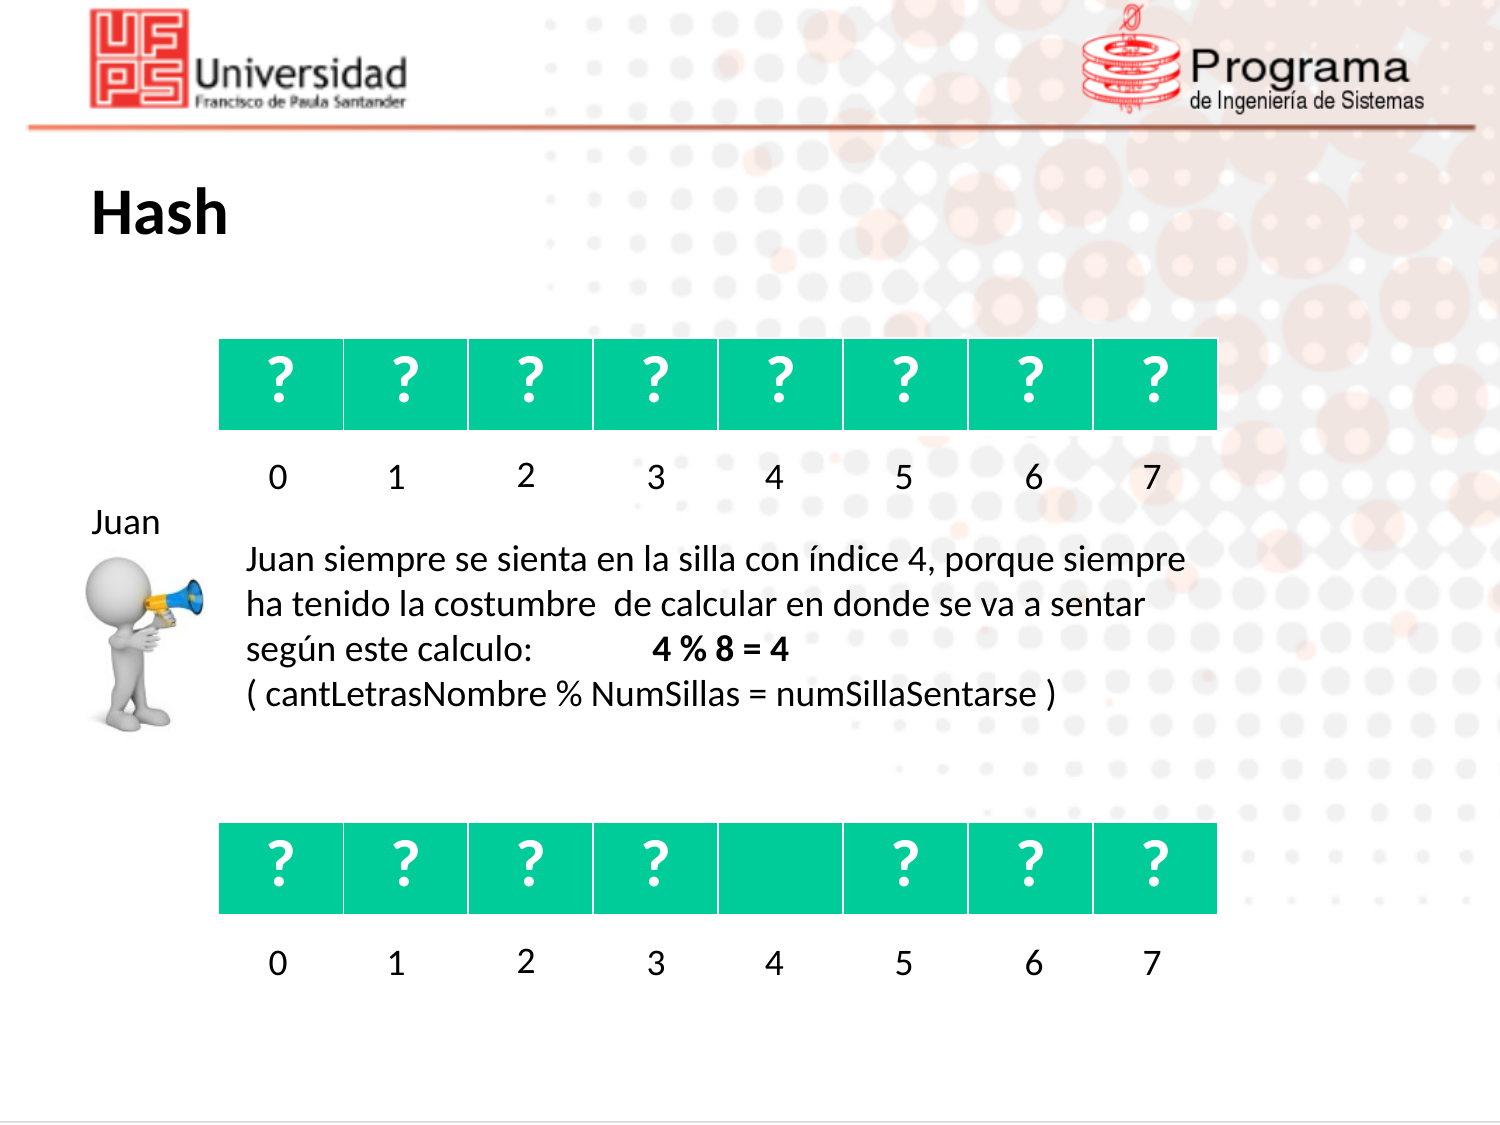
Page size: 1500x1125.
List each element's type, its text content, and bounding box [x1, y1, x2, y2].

text_box 6 [1009, 930, 1057, 990]
text_box [454, 30, 1471, 114]
table_header [719, 823, 842, 914]
table_header ? [469, 823, 592, 914]
text_box Juan siempre se sienta en la silla con índice 4, porque siempre ha tenido la costumbre de calcular en donde se va a sentar según este calculo: 4 % 8 = 4 ( cantLetrasNombre % NumSillas = numSillaSentarse ) [231, 527, 1247, 722]
text_box 6 [1009, 444, 1057, 505]
text_box 3 [631, 444, 680, 505]
table_header ? [844, 339, 967, 430]
table_header ? [969, 823, 1092, 914]
text_box 2 [501, 928, 550, 989]
table_header ? [594, 823, 717, 914]
table_header ? [1094, 823, 1217, 914]
table_header ? [719, 339, 842, 430]
text_box Hash [76, 160, 1447, 256]
table_header ? [594, 339, 717, 430]
text_box 4 [749, 930, 798, 990]
table_header ? [1094, 339, 1217, 430]
text_box 7 [1127, 930, 1176, 990]
table_header ? [219, 339, 343, 430]
text_box 3 [631, 930, 680, 990]
text_box 2 [501, 442, 550, 503]
picture [0, 0, 1500, 1125]
table_header ? [844, 823, 967, 914]
table_header ? [469, 339, 592, 430]
text_box 5 [879, 444, 928, 505]
text_box 0 [253, 444, 302, 505]
text_box 1 [371, 444, 420, 505]
text_box 0 [253, 930, 302, 990]
text_box 1 [371, 930, 420, 990]
table_header ? [969, 339, 1092, 430]
table_header ? [344, 823, 467, 914]
table_header ? [219, 823, 343, 914]
text_box Juan [76, 490, 202, 537]
text_box 4 [749, 444, 798, 505]
text_box 5 [879, 930, 928, 990]
text_box 7 [1127, 444, 1176, 505]
table_header ? [344, 339, 467, 430]
